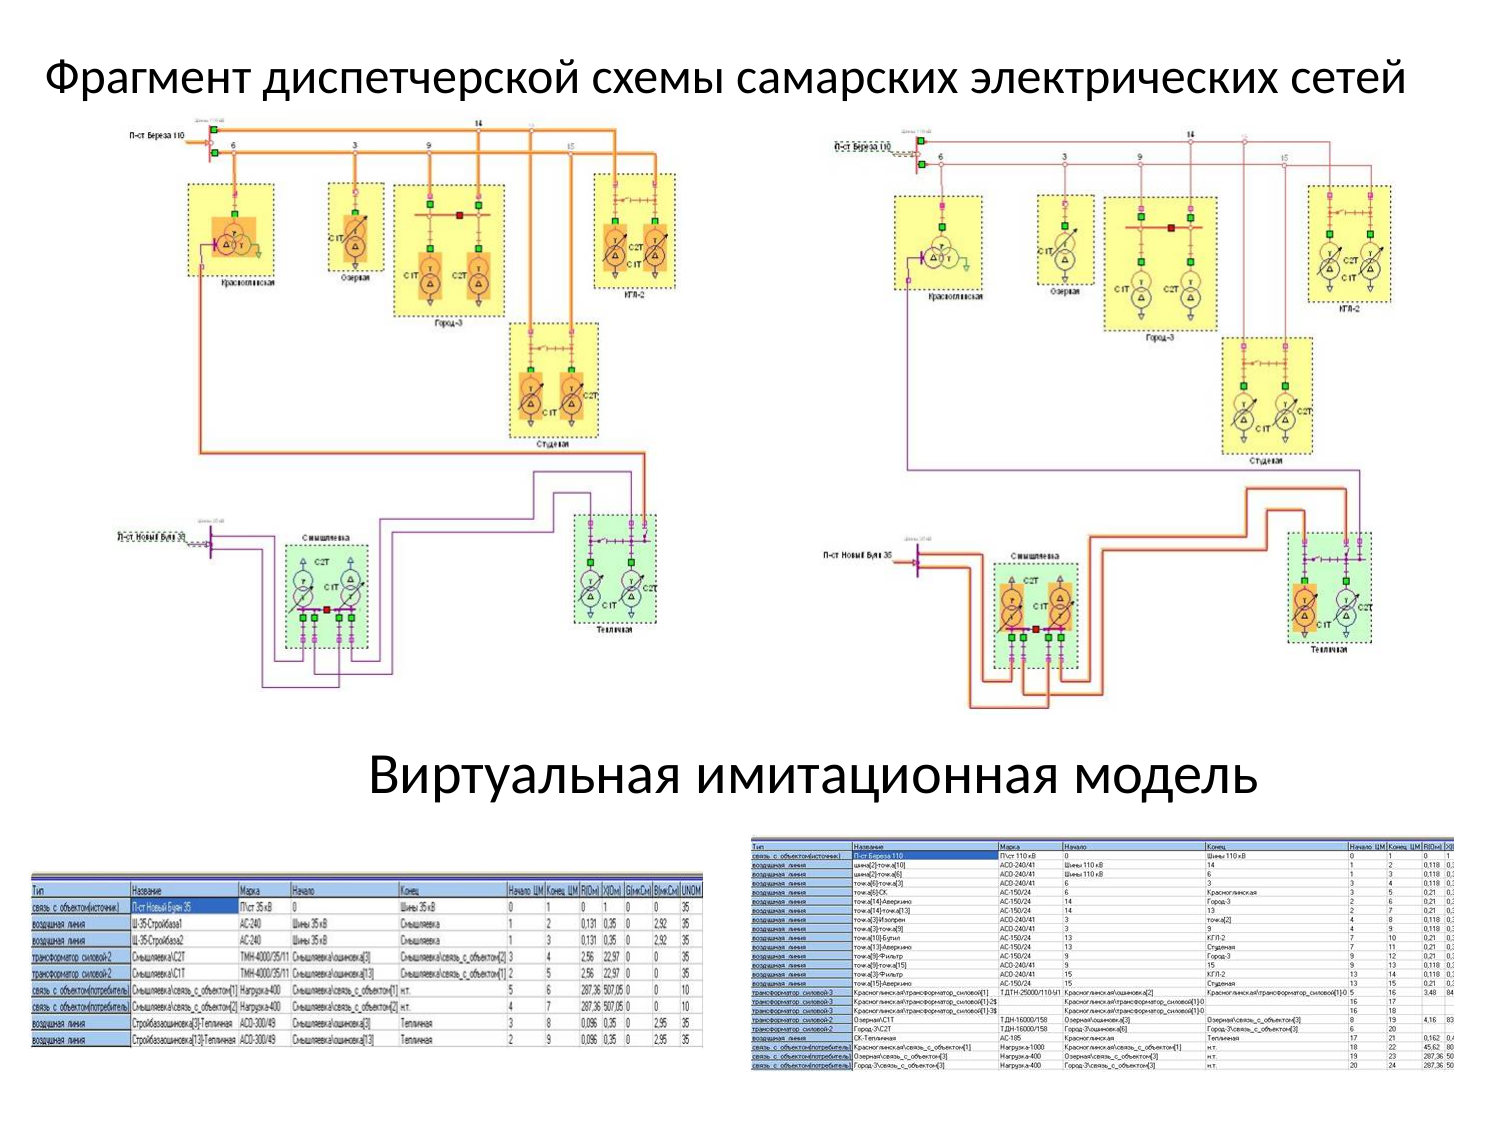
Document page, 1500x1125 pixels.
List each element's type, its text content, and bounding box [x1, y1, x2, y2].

picture [111, 101, 684, 693]
text_box Фрагмент диспетчерской схемы самарских электрических сетей [29, 35, 1500, 112]
picture [820, 125, 1397, 715]
picture [29, 869, 704, 1049]
picture [749, 833, 1456, 1073]
text_box Виртуальная имитационная модель [352, 727, 1275, 814]
